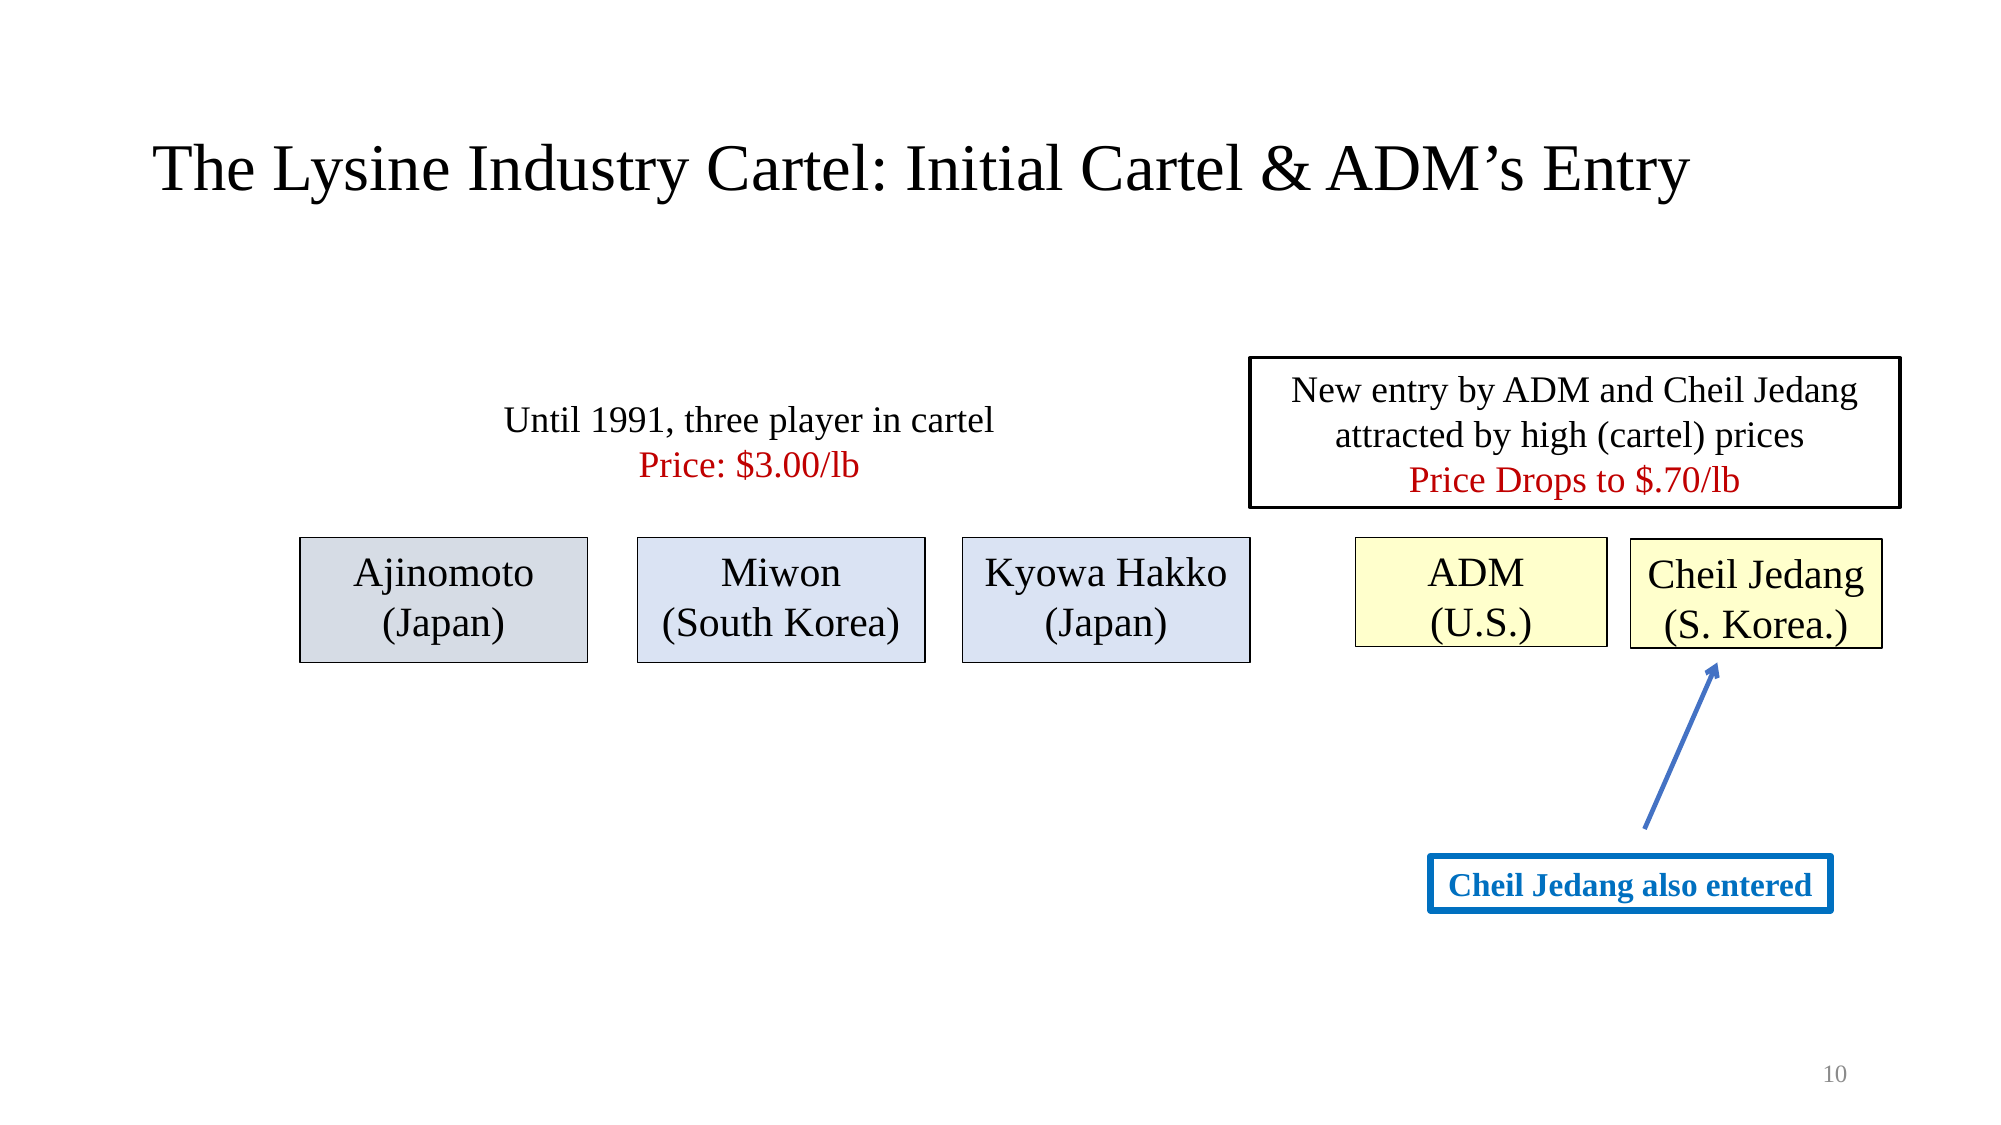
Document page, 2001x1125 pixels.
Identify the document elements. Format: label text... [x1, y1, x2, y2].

text_box Ajinomoto (Japan) [299, 537, 588, 663]
text_box ADM (U.S.) [1355, 537, 1607, 647]
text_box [1644, 662, 1718, 829]
text_box Kyowa Hakko (Japan) [962, 537, 1250, 663]
text_box Cheil Jedang also entered [1430, 855, 1831, 911]
text_box Cheil Jedang (S. Korea.) [1630, 538, 1882, 649]
title The Lysine Industry Cartel: Initial Cartel & ADM’s Entry [137, 59, 1863, 278]
text_box Miwon (South Korea) [637, 537, 925, 663]
text_box Until 1991, three player in cartel Price: $3.00/lb [488, 387, 1011, 493]
text_box New entry by ADM and Cheil Jedang attracted by high (cartel) prices Price Drops to $.70/lb [1250, 357, 1900, 508]
slide_number 10 [1412, 1042, 1863, 1103]
